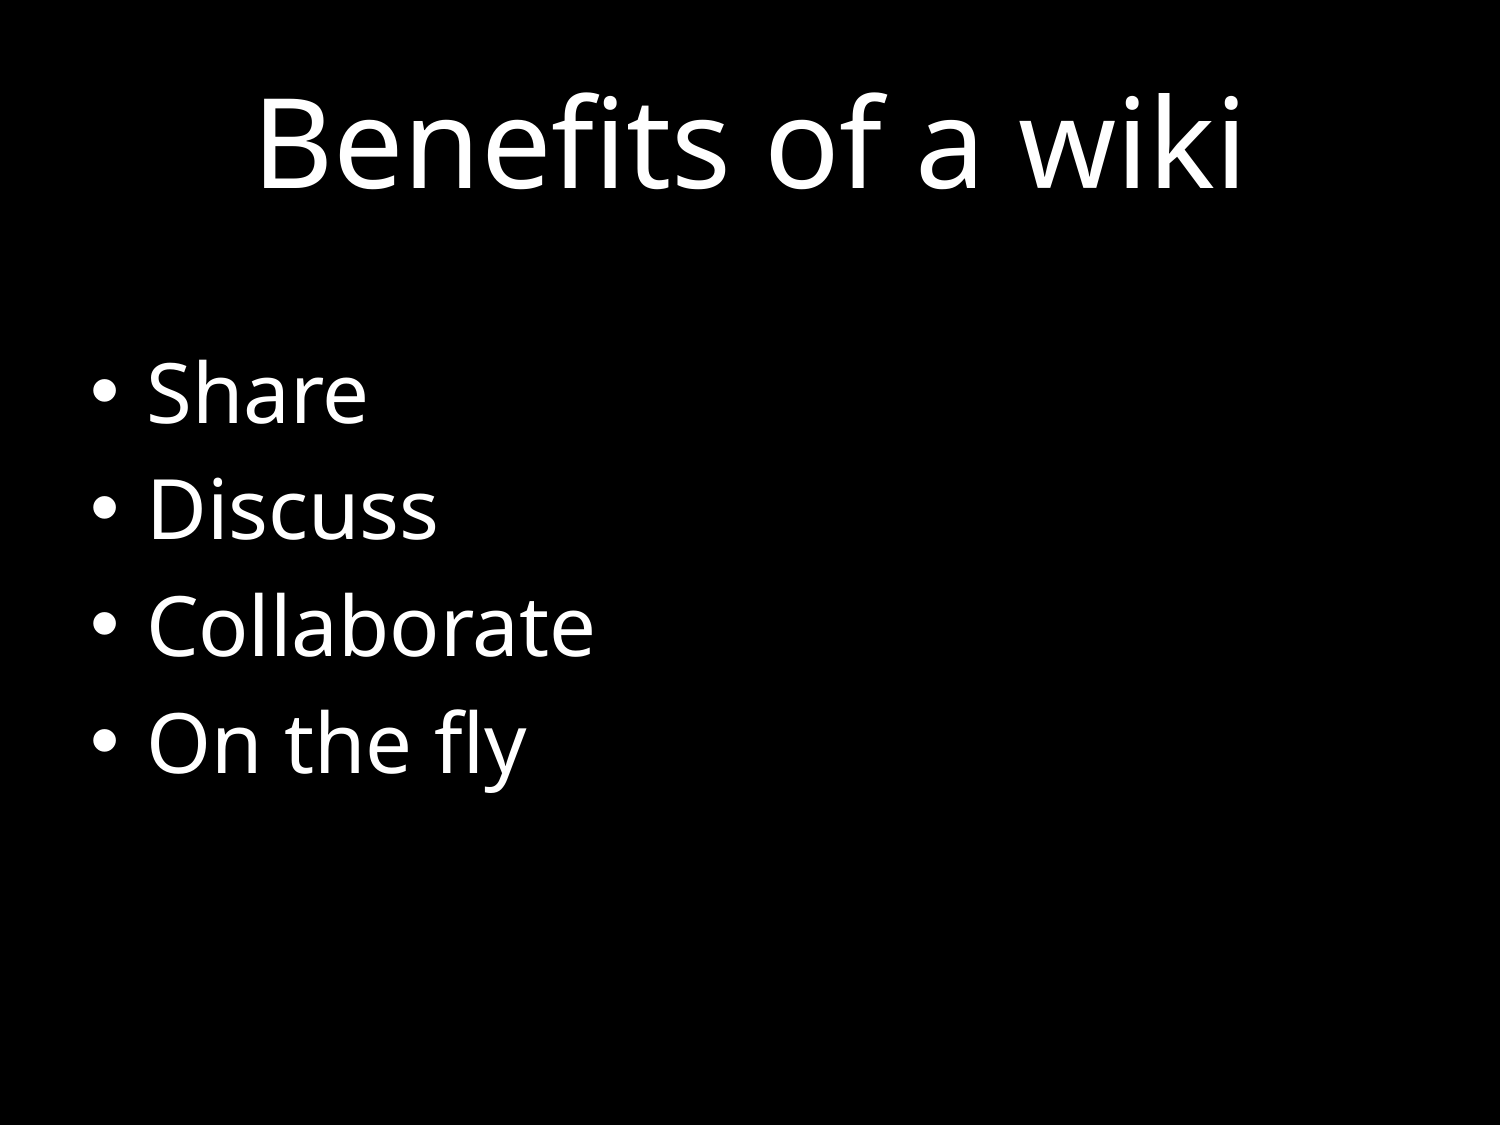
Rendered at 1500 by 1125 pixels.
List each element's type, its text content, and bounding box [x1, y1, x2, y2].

title Benefits of a wiki [75, 45, 1425, 233]
list Share Discuss Collaborate On the fly [75, 332, 1425, 1075]
